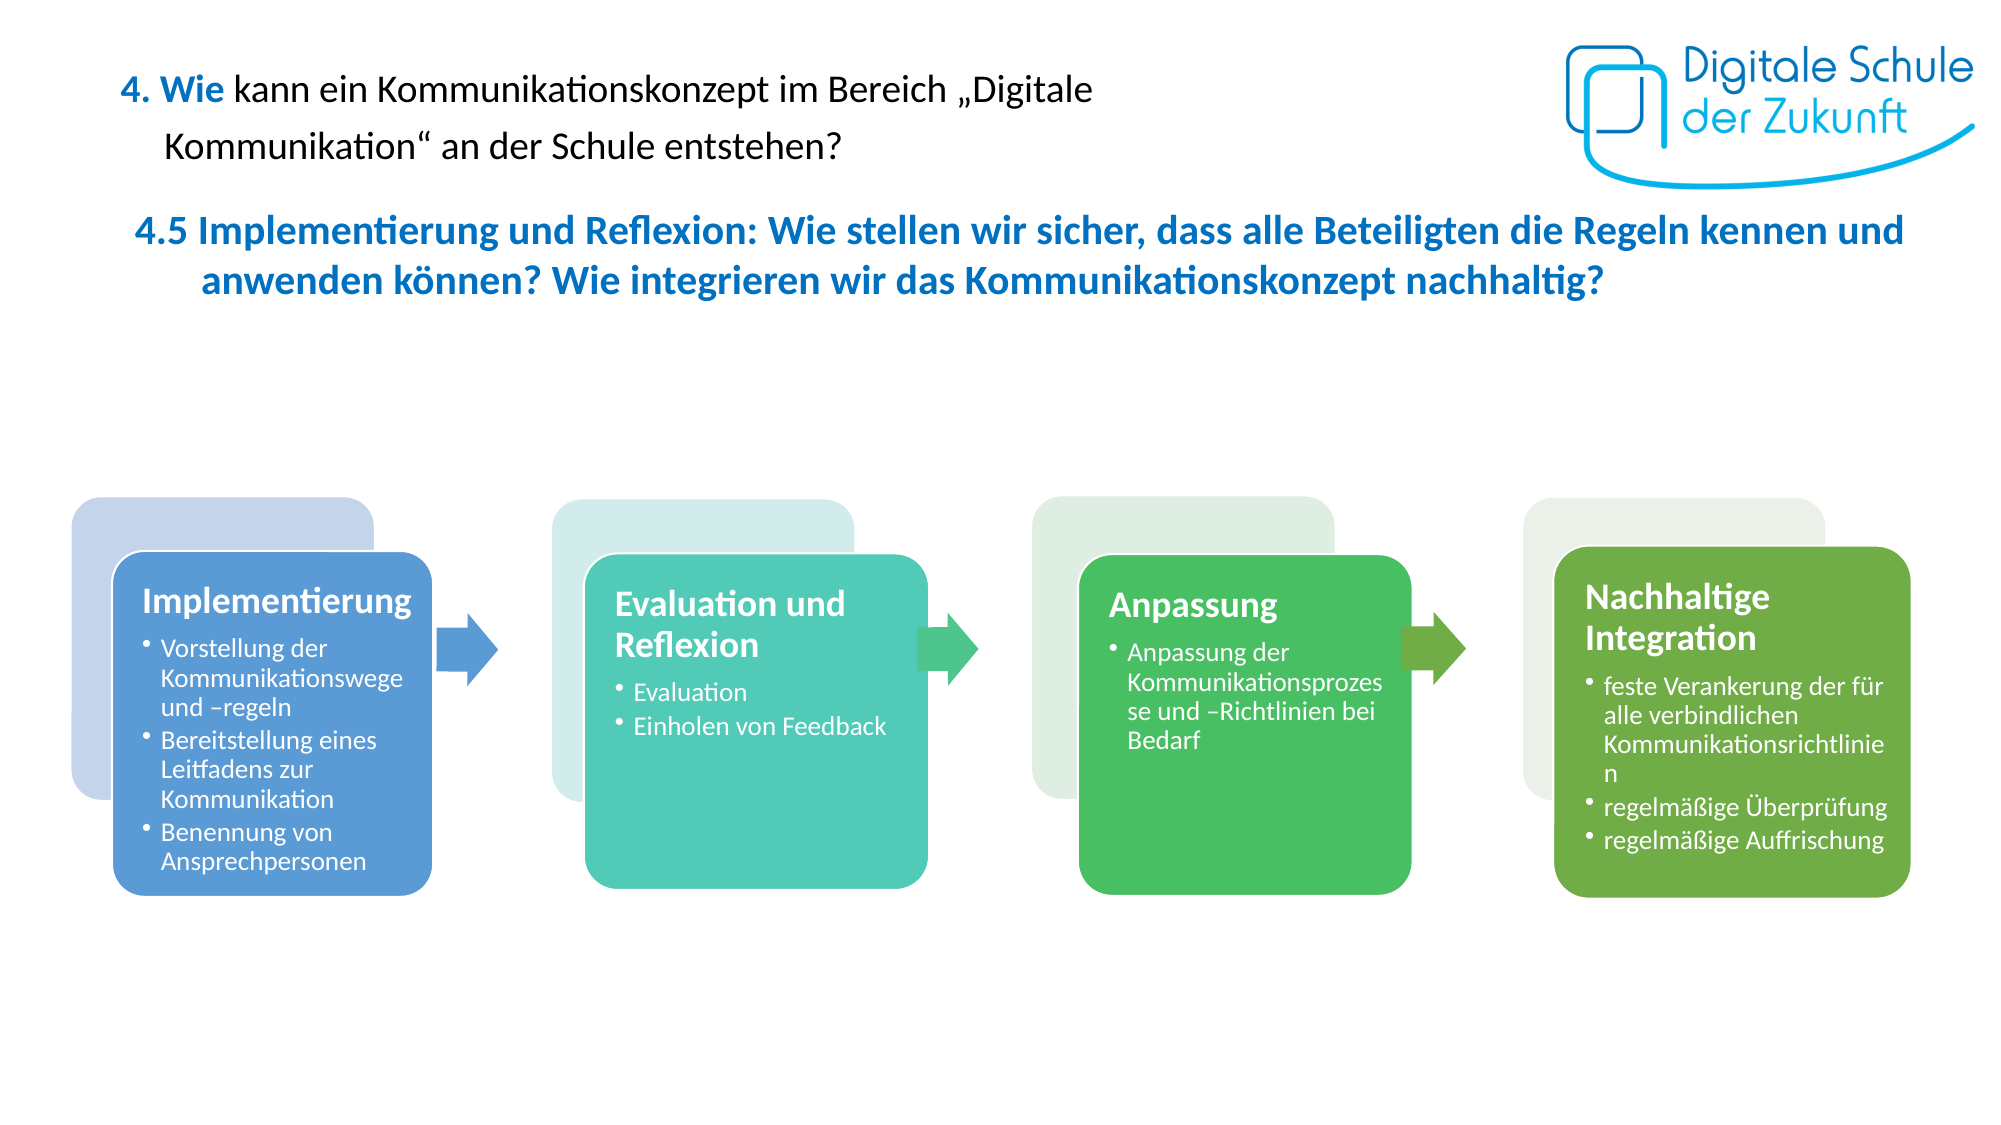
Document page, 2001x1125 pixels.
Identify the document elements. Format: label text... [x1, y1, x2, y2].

picture [1534, 0, 2000, 218]
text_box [69, 262, 1913, 1024]
text_box 4.5 Implementierung und Reflexion: Wie stellen wir sicher, dass alle Beteiligten die Regeln kennen und anwenden können? Wie integrieren wir das Kommunikationskonzept nachhaltig? [119, 226, 1963, 311]
text_box 4. Wie kann ein Kommunikationskonzept im Bereich „Digitale Kommunikation“ an der Schule entstehen? [105, 45, 1546, 248]
